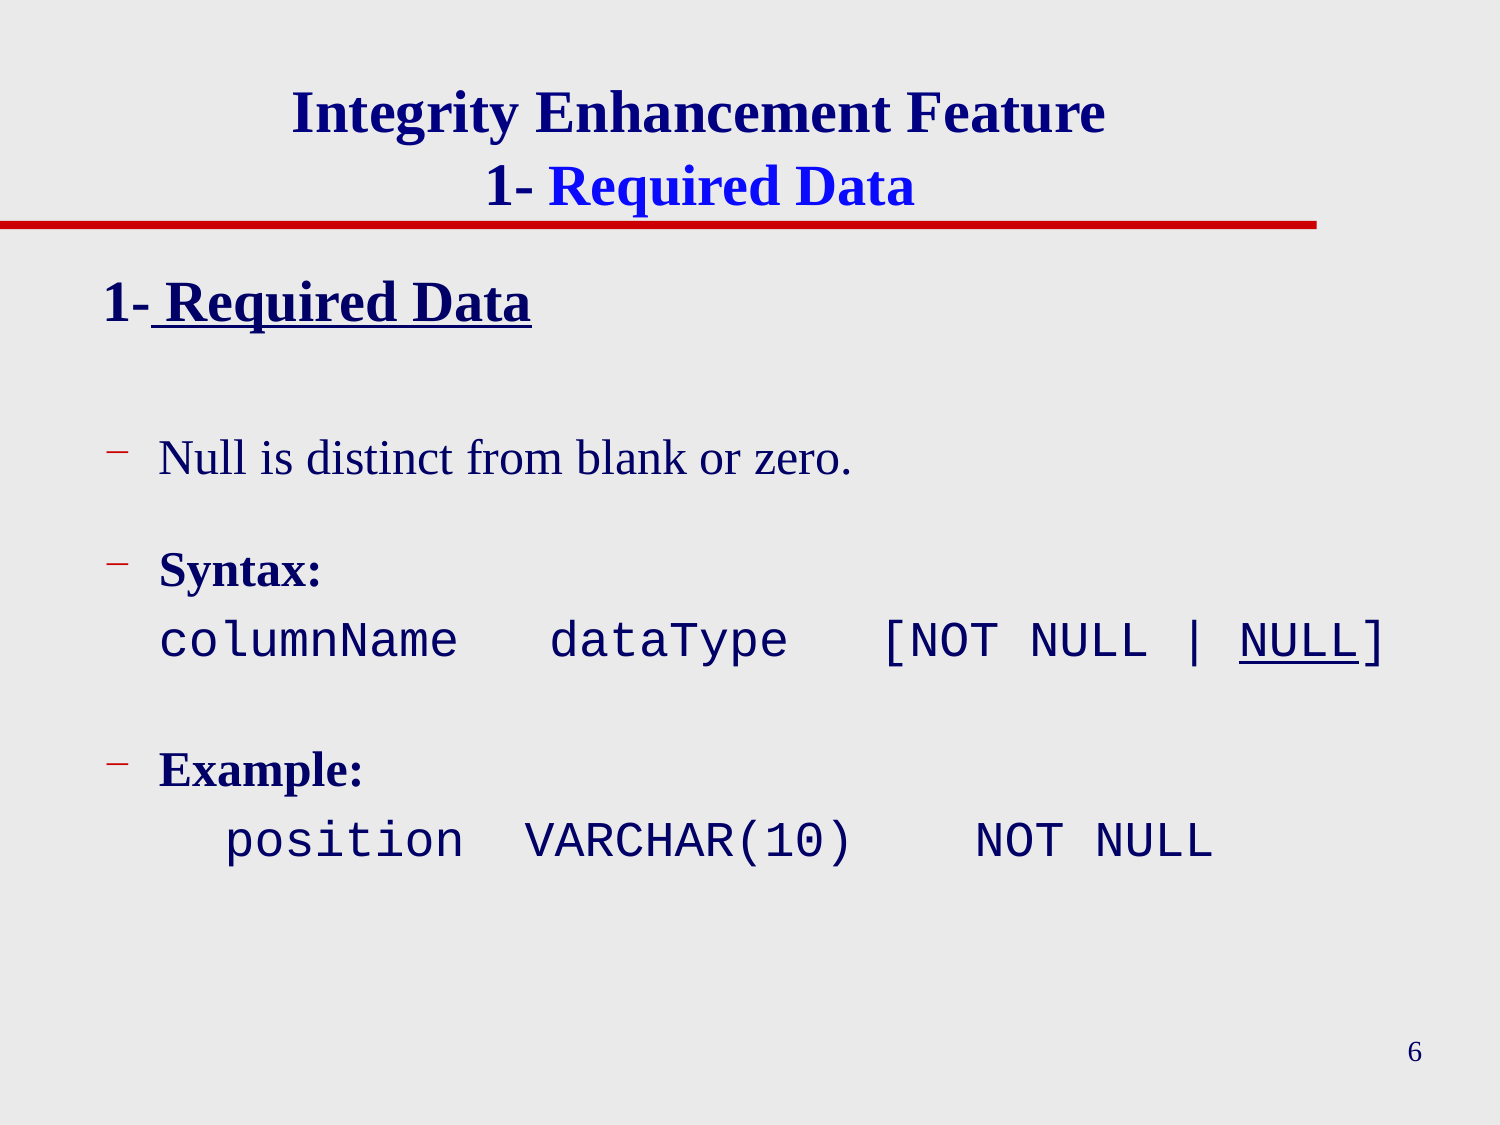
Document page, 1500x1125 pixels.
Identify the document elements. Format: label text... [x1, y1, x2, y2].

slide_number 6 [1124, 1012, 1438, 1088]
title Integrity Enhancement Feature 1- Required Data [62, 43, 1338, 226]
list 1- Required Data Null is distinct from blank or zero. Syntax: columnName dataType [NOT NULL | NULL] Example: position VARCHAR(10) NOT NULL [87, 255, 1438, 931]
